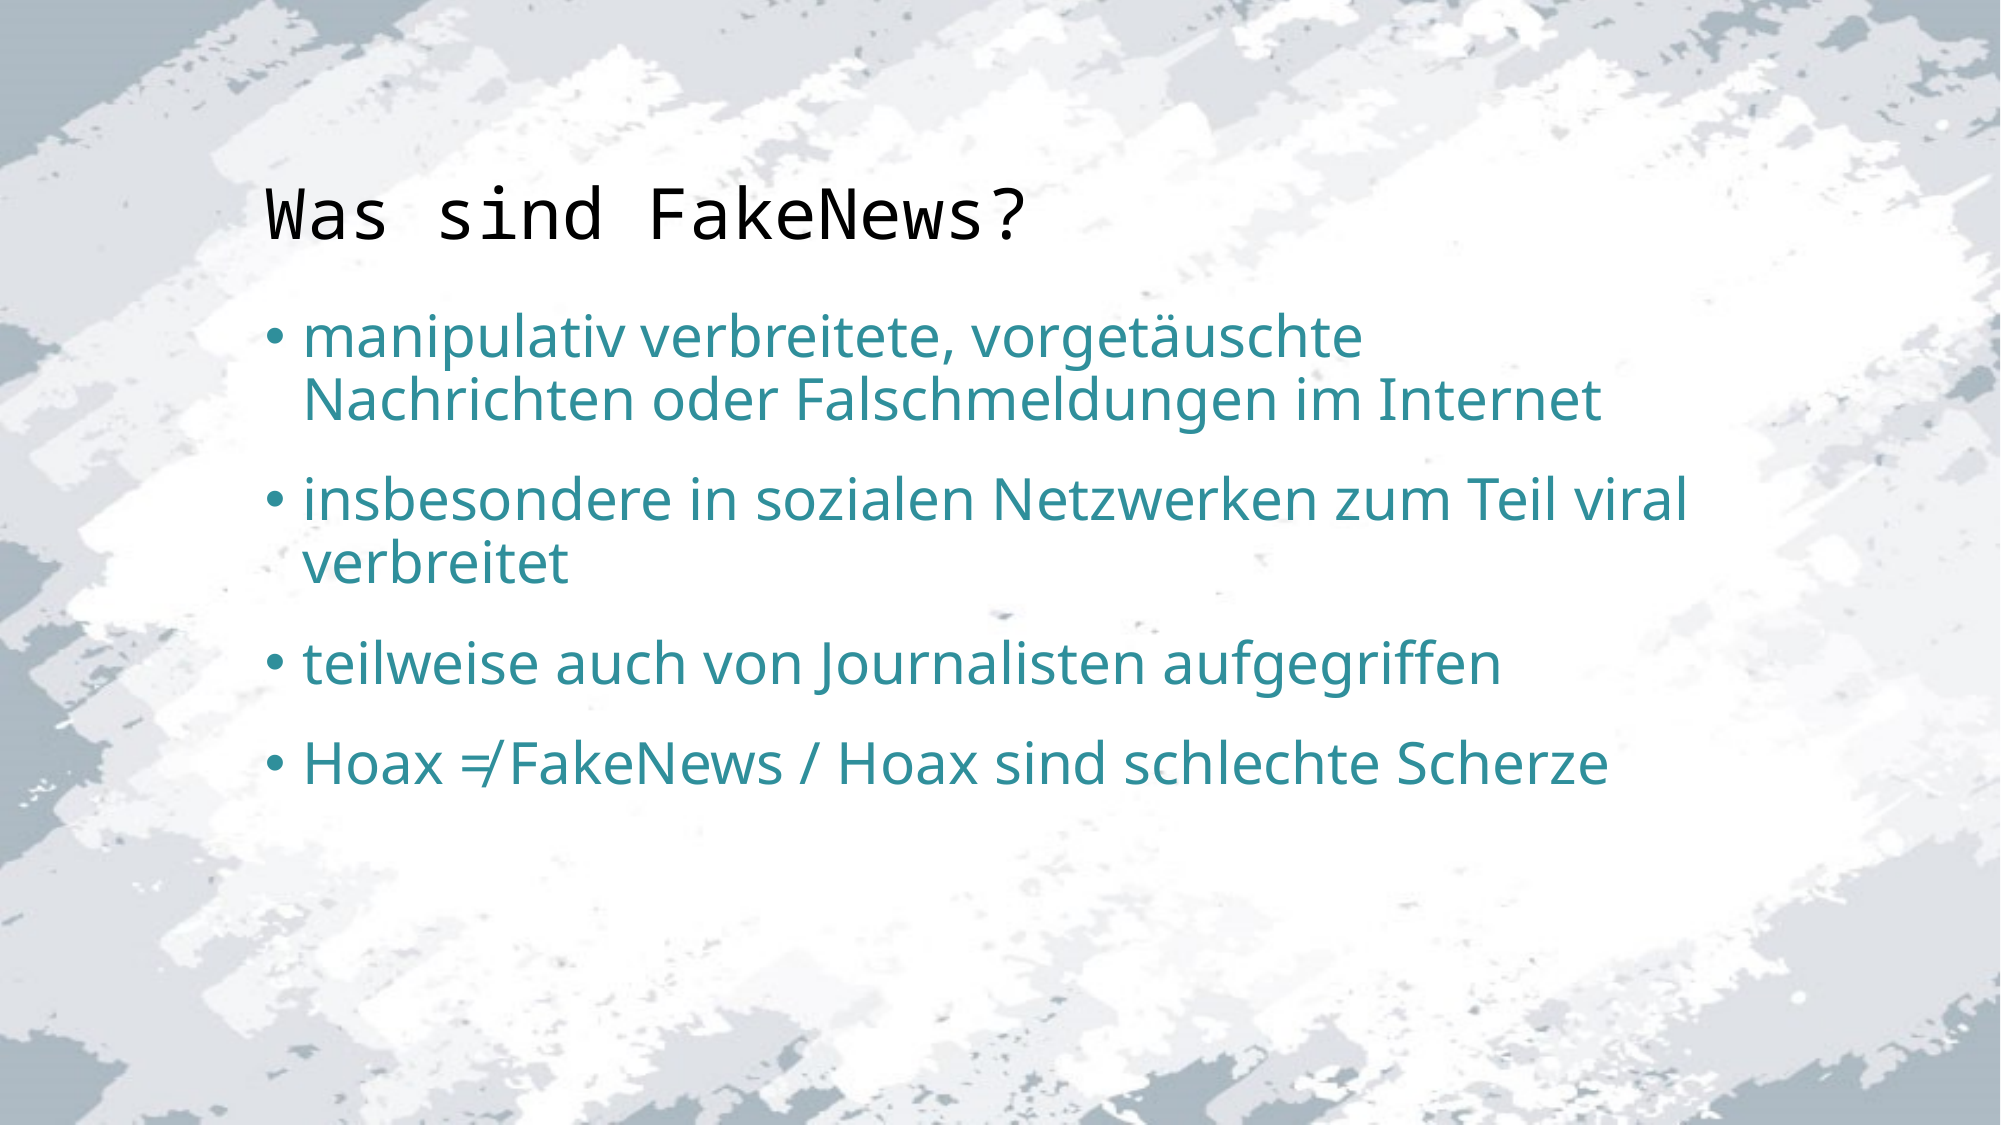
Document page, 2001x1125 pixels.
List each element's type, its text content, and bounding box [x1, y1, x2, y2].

list manipulativ verbreitete, vorgetäuschte Nachrichten oder Falschmeldungen im Internet insbesondere in sozialen Netzwerken zum Teil viral verbreitet teilweise auch von Journalisten aufgegriffen Hoax ≠ FakeNews / Hoax sind schlechte Scherze [249, 299, 1723, 1000]
picture [0, 0, 2001, 1125]
title Was sind FakeNews? [249, 75, 1750, 263]
